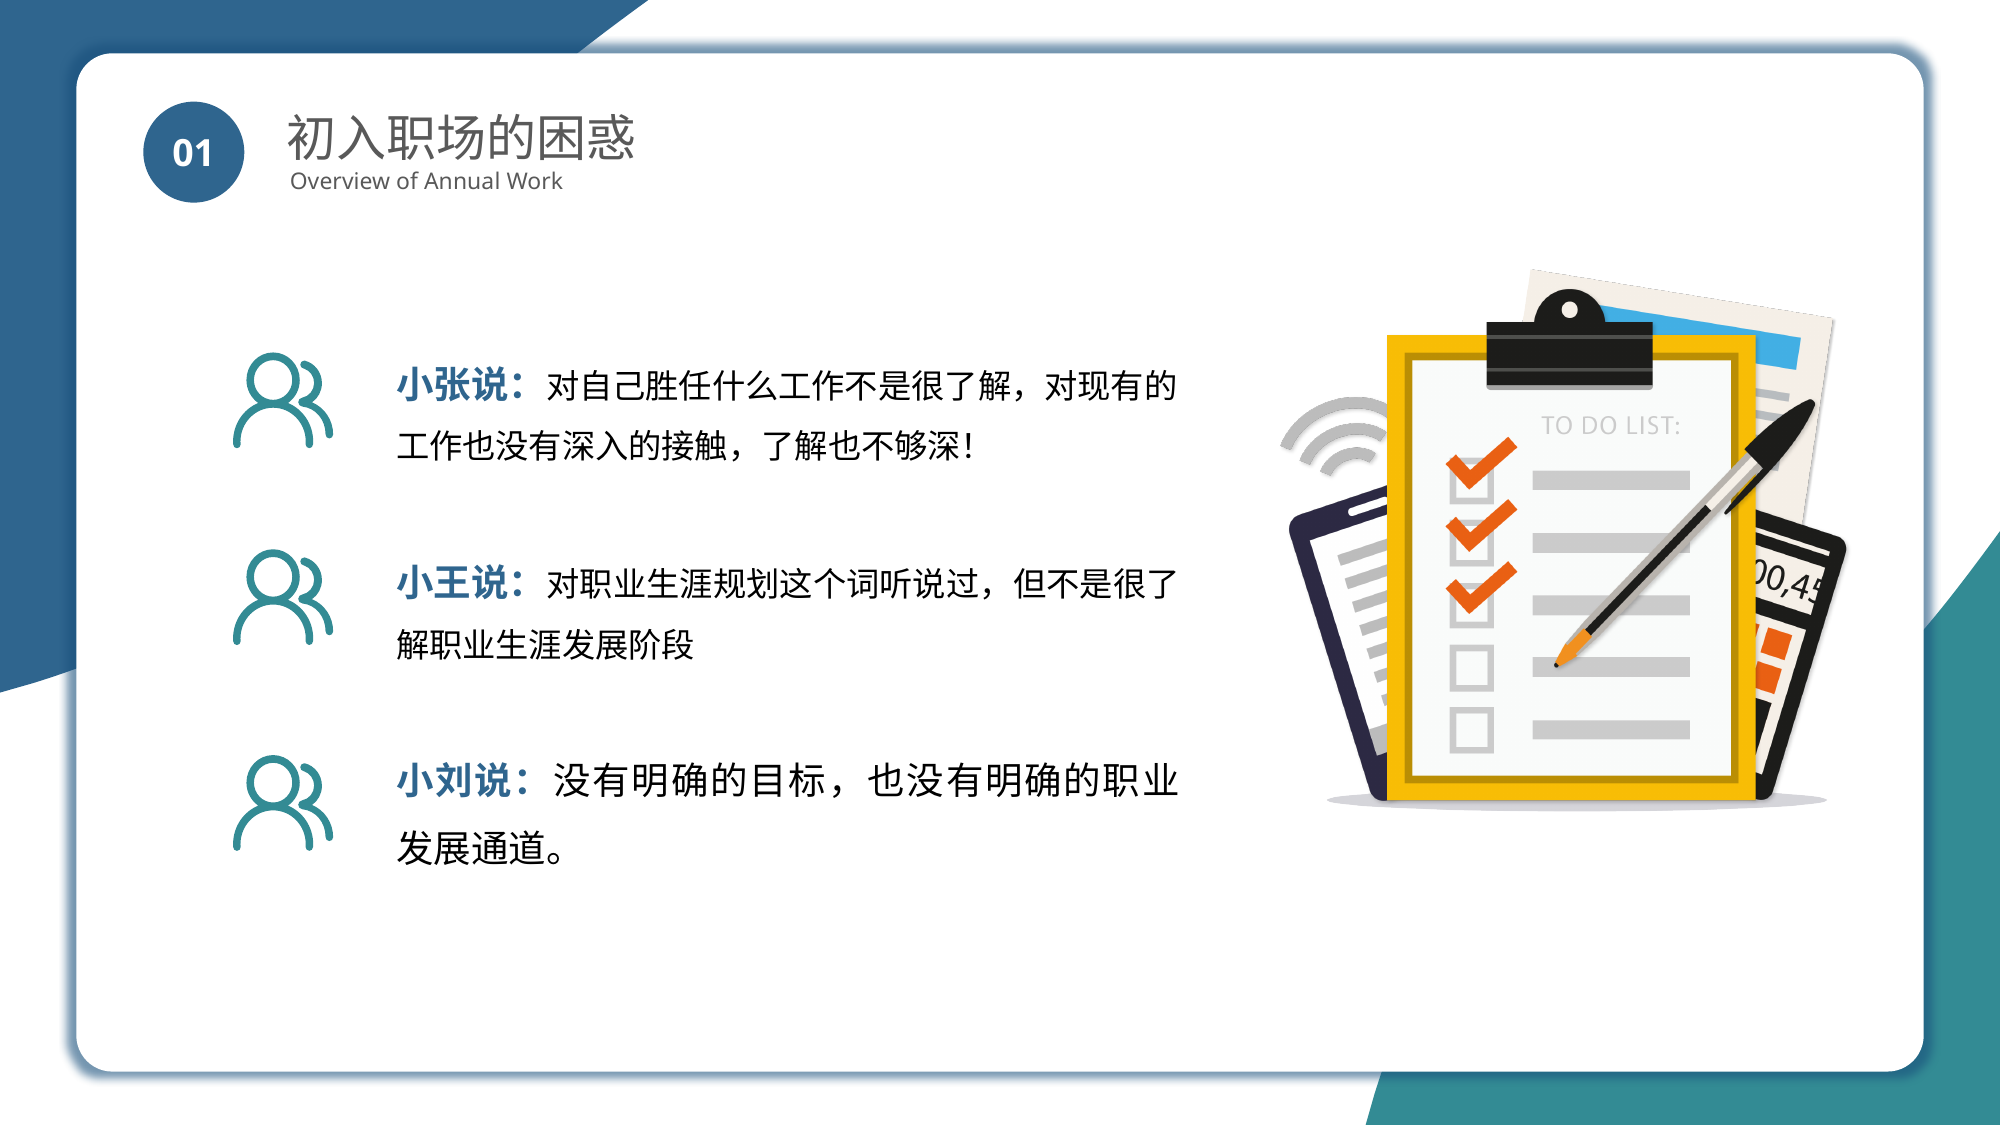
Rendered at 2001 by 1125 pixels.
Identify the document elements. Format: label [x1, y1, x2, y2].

text_box [143, 99, 968, 203]
text_box [233, 329, 1199, 872]
picture [1276, 268, 1854, 830]
